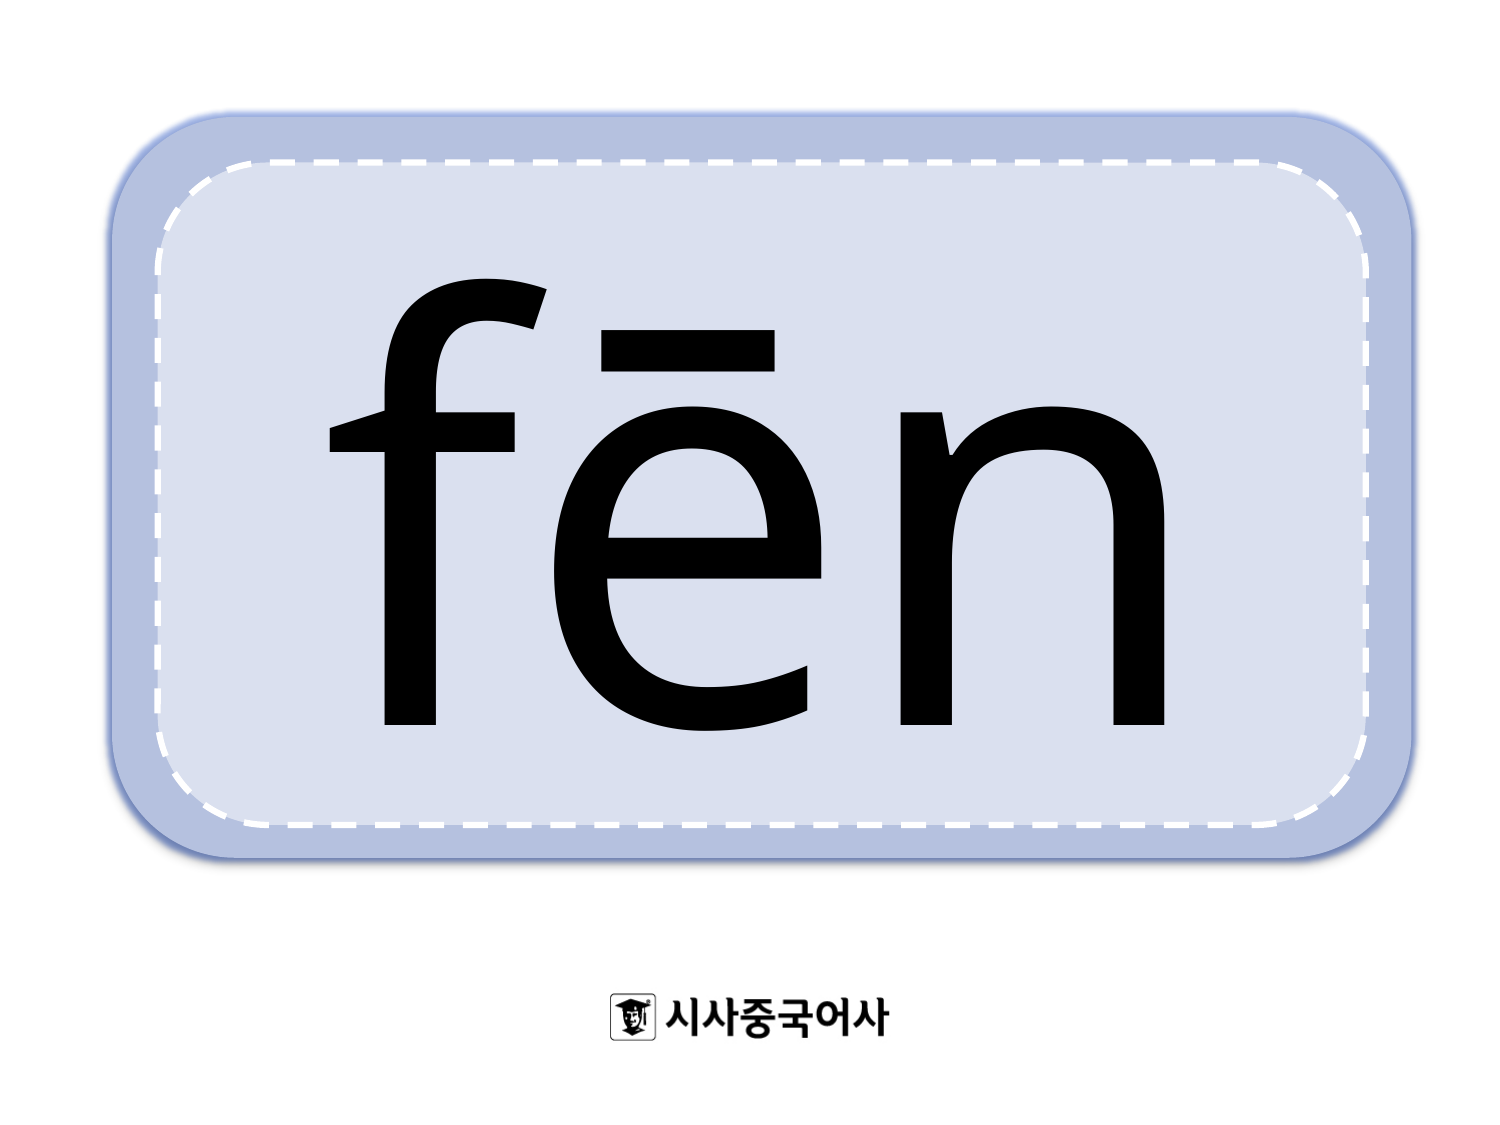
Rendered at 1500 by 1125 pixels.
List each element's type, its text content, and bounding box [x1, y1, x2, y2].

text_box fēn [162, 160, 1371, 824]
picture [602, 987, 898, 1047]
